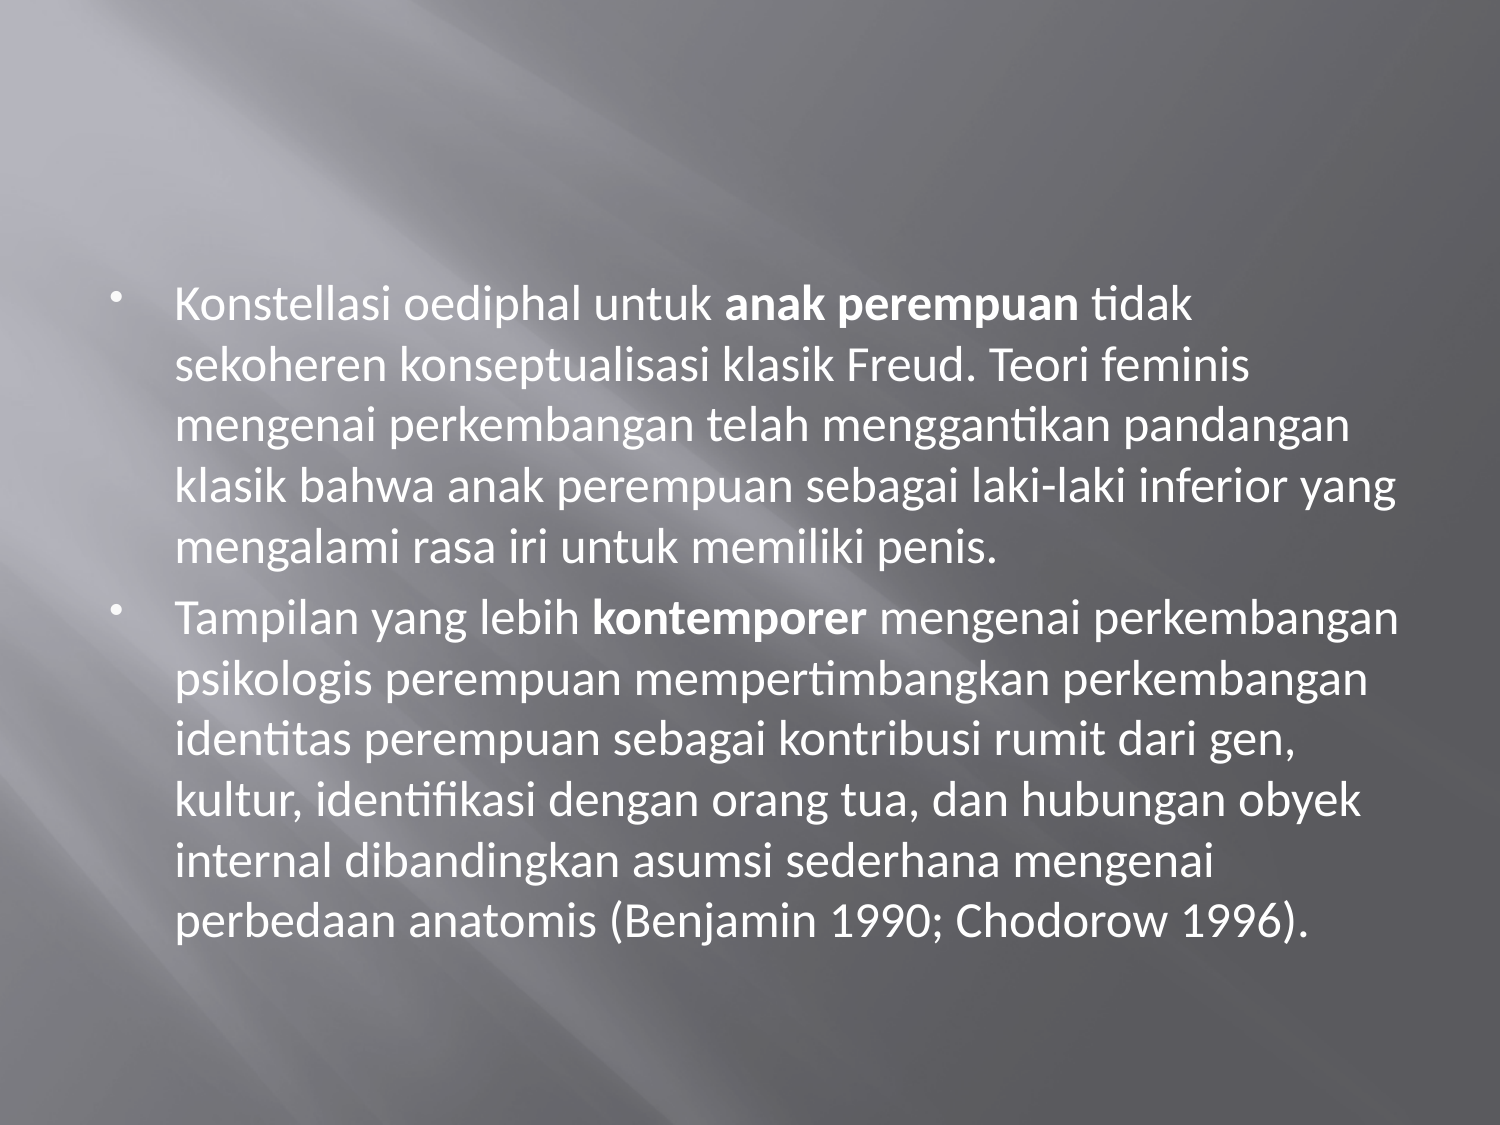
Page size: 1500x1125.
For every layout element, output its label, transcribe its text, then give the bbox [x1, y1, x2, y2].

list Konstellasi oediphal untuk anak perempuan tidak sekoheren konseptualisasi klasik Freud. Teori feminis mengenai perkembangan telah menggantikan pandangan klasik bahwa anak perempuan sebagai laki-laki inferior yang mengalami rasa iri untuk memiliki penis. Tampilan yang lebih kontemporer mengenai perkembangan psikologis perempuan mempertimbangkan perkembangan identitas perempuan sebagai kontribusi rumit dari gen, kultur, identifikasi dengan orang tua, dan hubungan obyek internal dibandingkan asumsi sederhana mengenai perbedaan anatomis (Benjamin 1990; Chodorow 1996). [75, 262, 1425, 1035]
